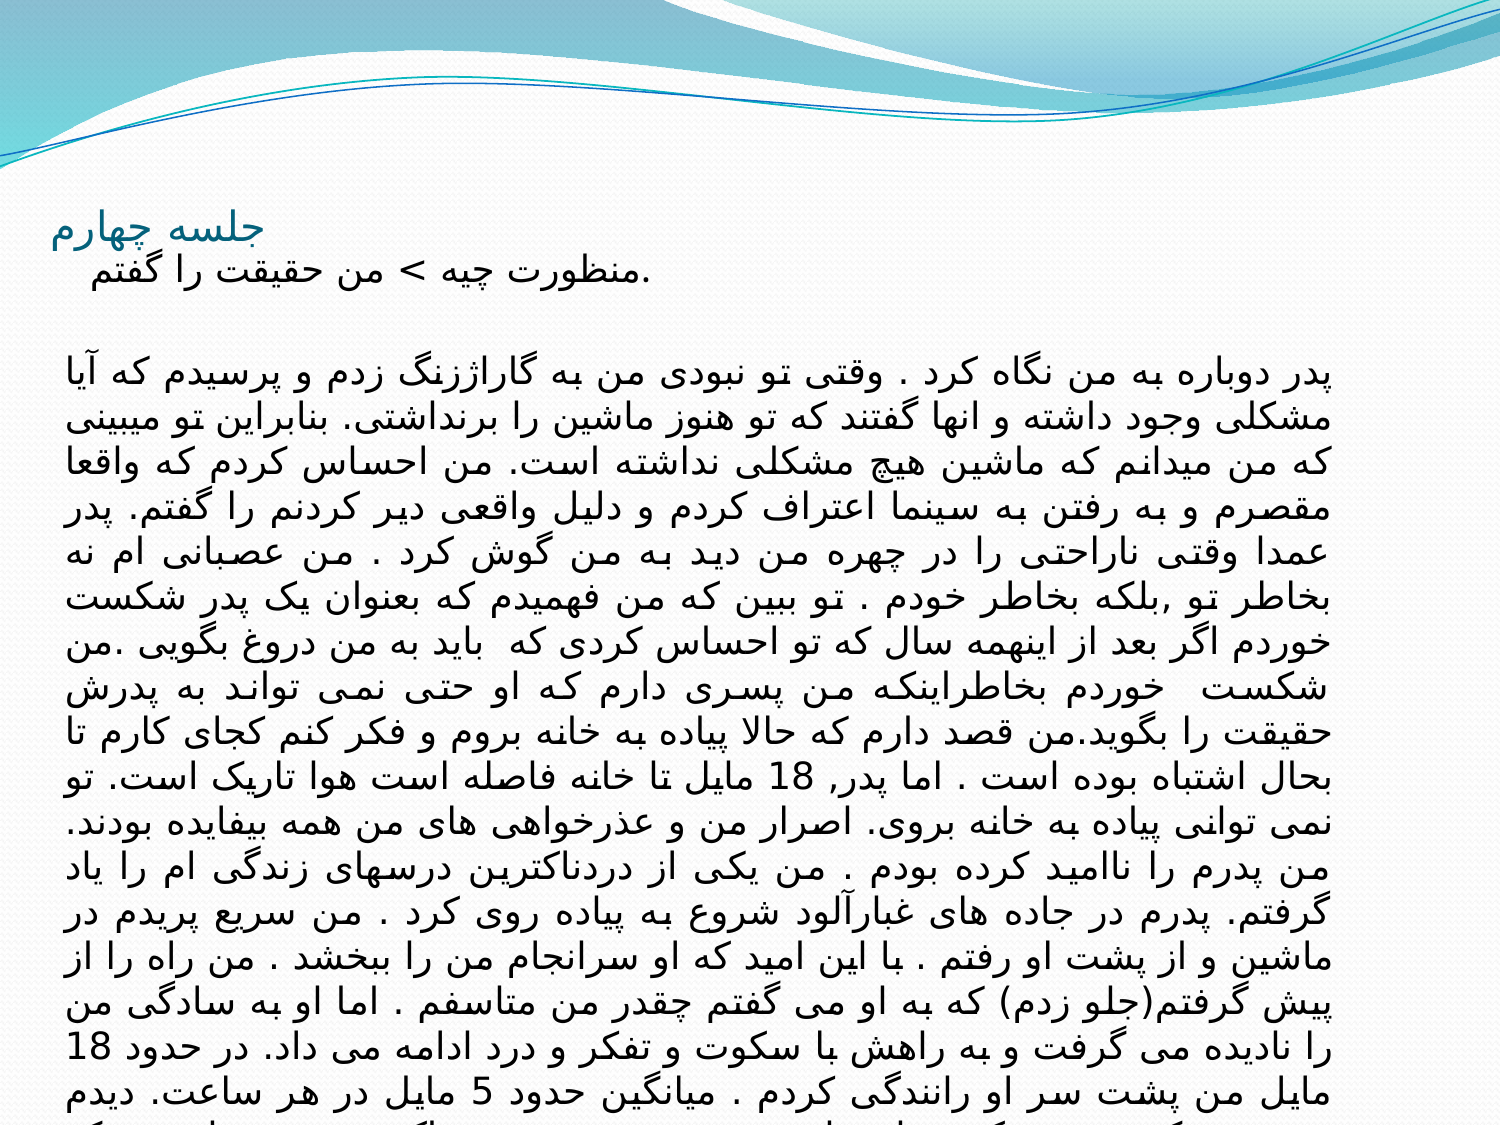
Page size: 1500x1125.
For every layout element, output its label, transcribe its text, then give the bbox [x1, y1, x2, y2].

list منظورت چیه > من حقیقت را گفتم. [75, 237, 1425, 1075]
text_box پدر دوباره به من نگاه کرد . وقتی تو نبودی من به گاراژزنگ زدم و پرسیدم که آیا مشکلی وجود داشته و انها گفتند که تو هنوز ماشین را برنداشتی. بنابراین تو میبینی که من میدانم که ماشین هیچ مشکلی نداشته است. من احساس کردم که واقعا مقصرم و به رفتن به سینما اعتراف کردم و دلیل واقعی دیر کردنم را گفتم. پدر عمدا وقتی ناراحتی را در چهره من دید به من گوش کرد . من عصبانی ام نه بخاطر تو ,بلکه بخاطر خودم . تو ببین که من فهمیدم که بعنوان یک پدر شکست خوردم اگر بعد از اینهمه سال که تو احساس کردی که باید به من دروغ بگویی .من شکست خوردم بخاطراینکه من پسری دارم که او حتی نمی تواند به پدرش حقیقت را بگوید.من قصد دارم که حالا پیاده به خانه بروم و فکر کنم کجای کارم تا بحال اشتباه بوده است . اما پدر, 18 مایل تا خانه فاصله است هوا تاریک است. تو نمی توانی پیاده به خانه بروی. اصرار من و عذرخواهی های من همه بیفایده بودند. من پدرم را ناامید کرده بودم . من یکی از دردناکترین درسهای زندگی ام را یاد گرفتم. پدرم در جاده های غبارآلود شروع به پیاده روی کرد . من سریع پریدم در ماشین و از پشت او رفتم . با این امید که او سرانجام من را ببخشد . من راه را از پیش گرفتم(جلو زدم) که به او می گفتم چقدر من متاسفم . اما او به سادگی من را نادیده می گرفت و به راهش با سکوت و تفکر و درد ادامه می داد. در حدود 18 مایل من پشت سر او رانندگی کردم . میانگین حدود 5 مایل در هر ساعت. دیدم پدرم در یک درد فیزیکی و احساسی شدید,بدترین و دردناکترین تجربه ای بود که من تاکنون داشتم. به هر حال آن, همچنین موفق آمیزترین درس زندگی من بود. من هرگز دیگر به کسی از آن زمان به بعد دروغ نگفتم . [50, 287, 1349, 1125]
title جلسه چهارم [50, 112, 1425, 250]
